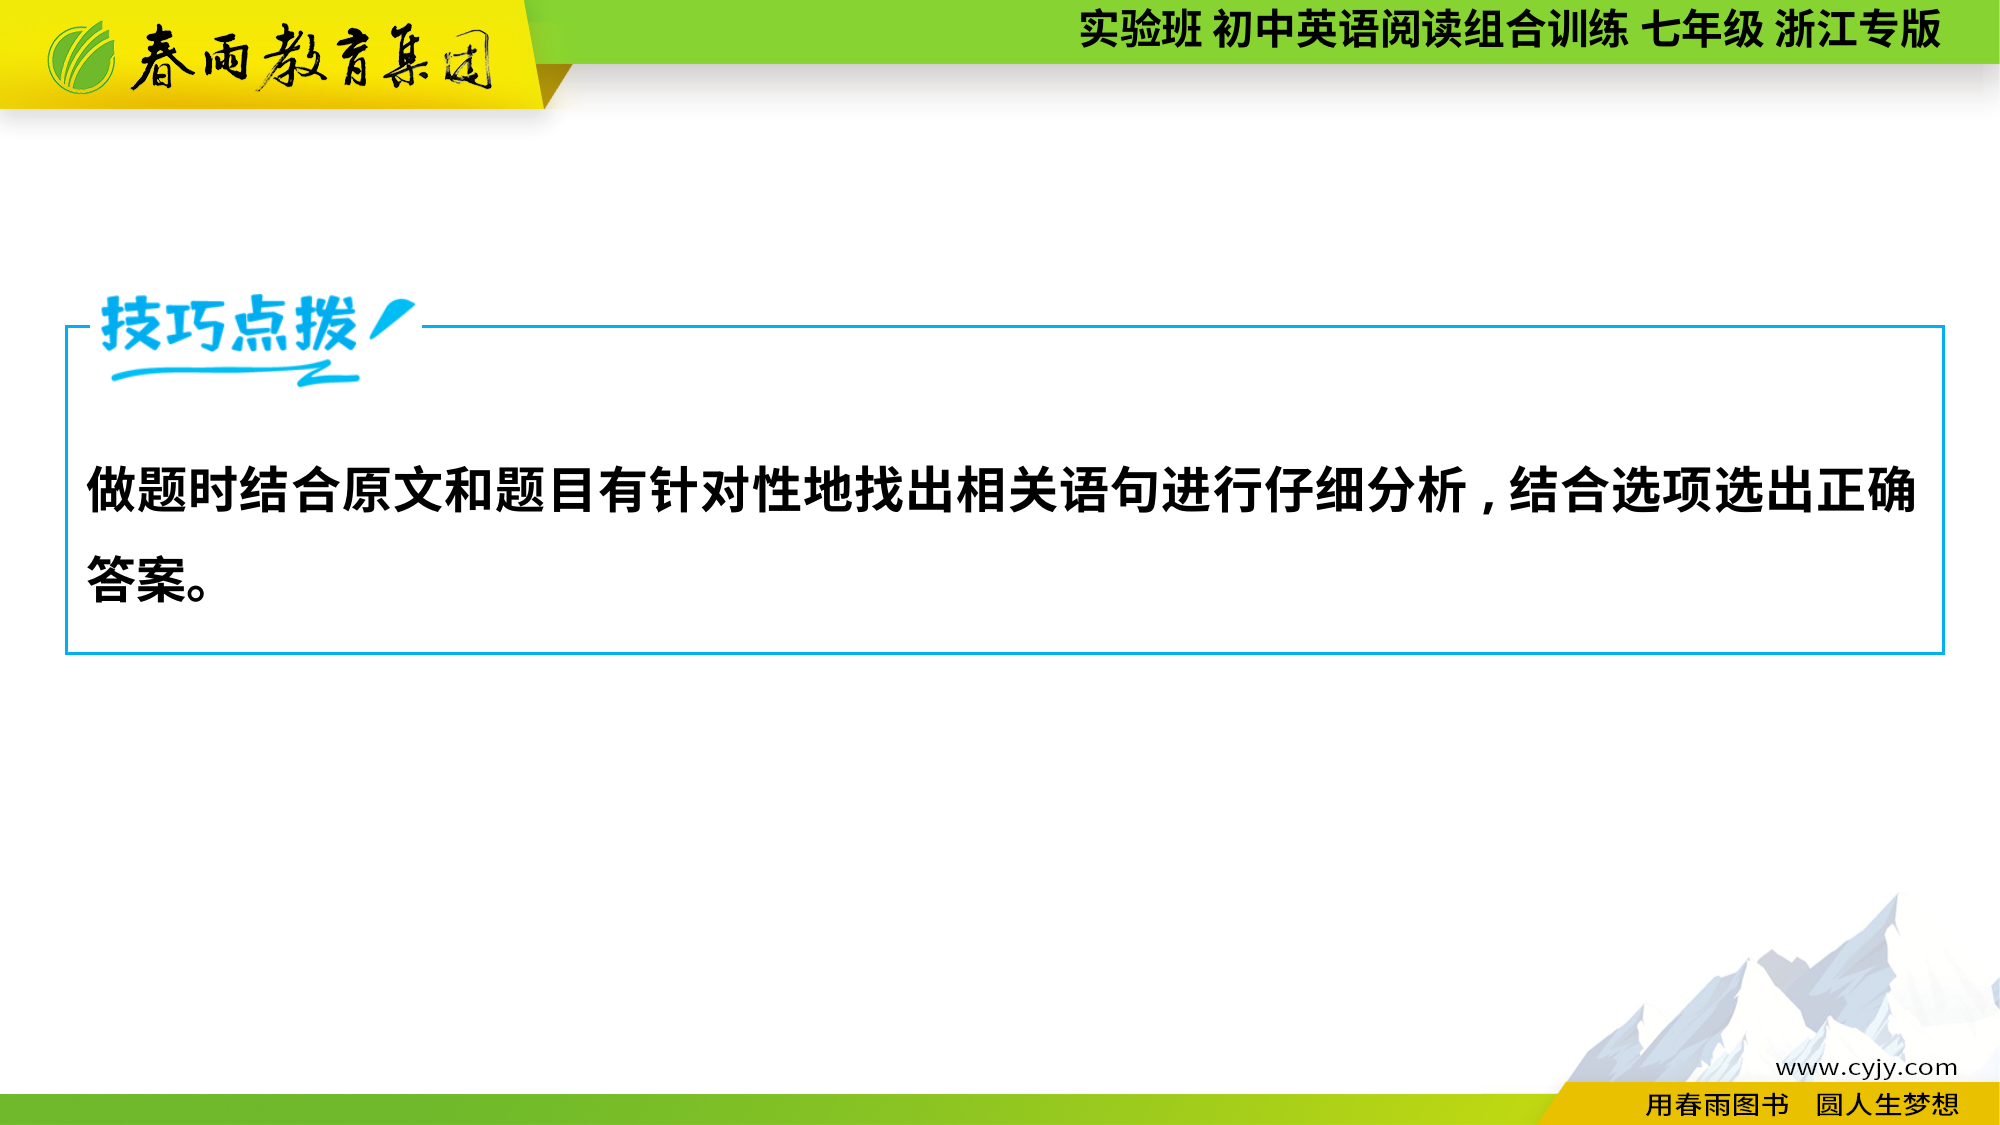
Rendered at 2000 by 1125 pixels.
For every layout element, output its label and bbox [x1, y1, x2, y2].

picture [0, 0, 2000, 1125]
text_box [66, 326, 1944, 654]
